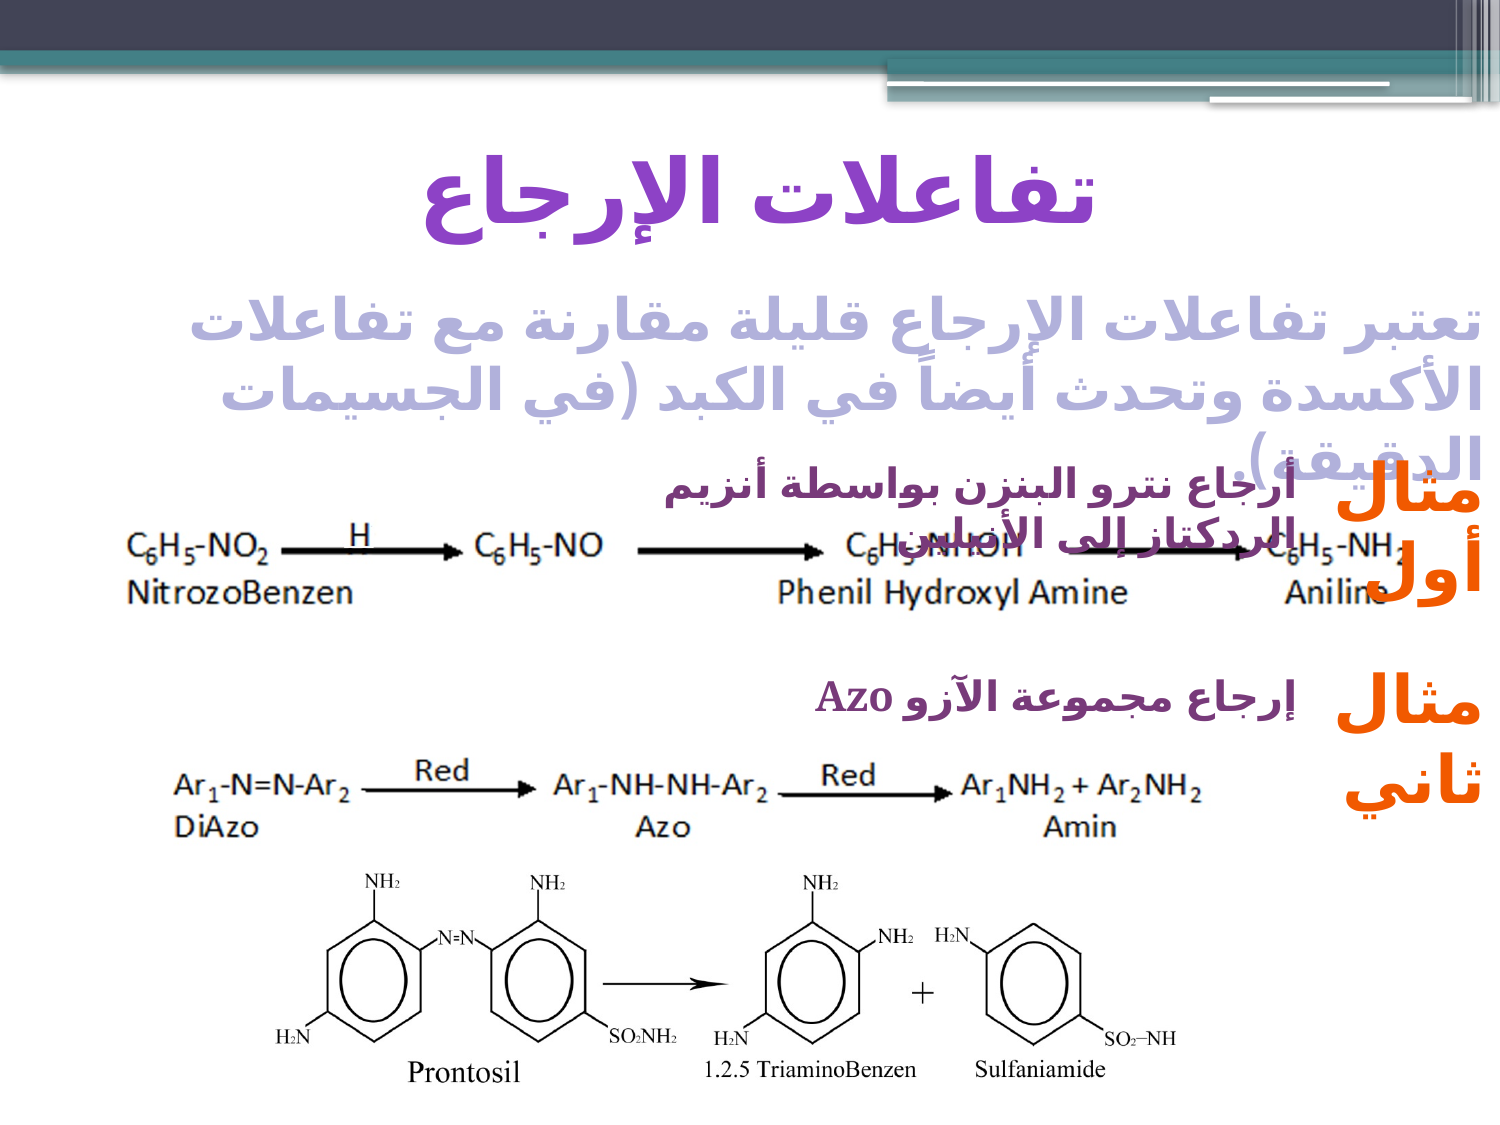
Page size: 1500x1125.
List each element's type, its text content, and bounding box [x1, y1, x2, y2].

text_box إرجاع مجموعة الآزو Azo [487, 662, 1313, 728]
text_box مثال أول [1262, 437, 1500, 613]
text_box تفاعلات الإرجاع [324, 99, 1194, 249]
text_box مثال ثاني [1262, 649, 1500, 825]
text_box أرجاع نترو البنزن بواسطة أنزيم الردكتاز إلى الأنيلين [487, 449, 1313, 484]
picture [112, 487, 1419, 643]
picture [162, 724, 1213, 1125]
text_box تعتبر تفاعلات الإرجاع قليلة مقارنة مع تفاعلات الأكسدة وتحدث أيضاً في الكبد (في الجسيمات الدقيقة). [0, 274, 1500, 570]
